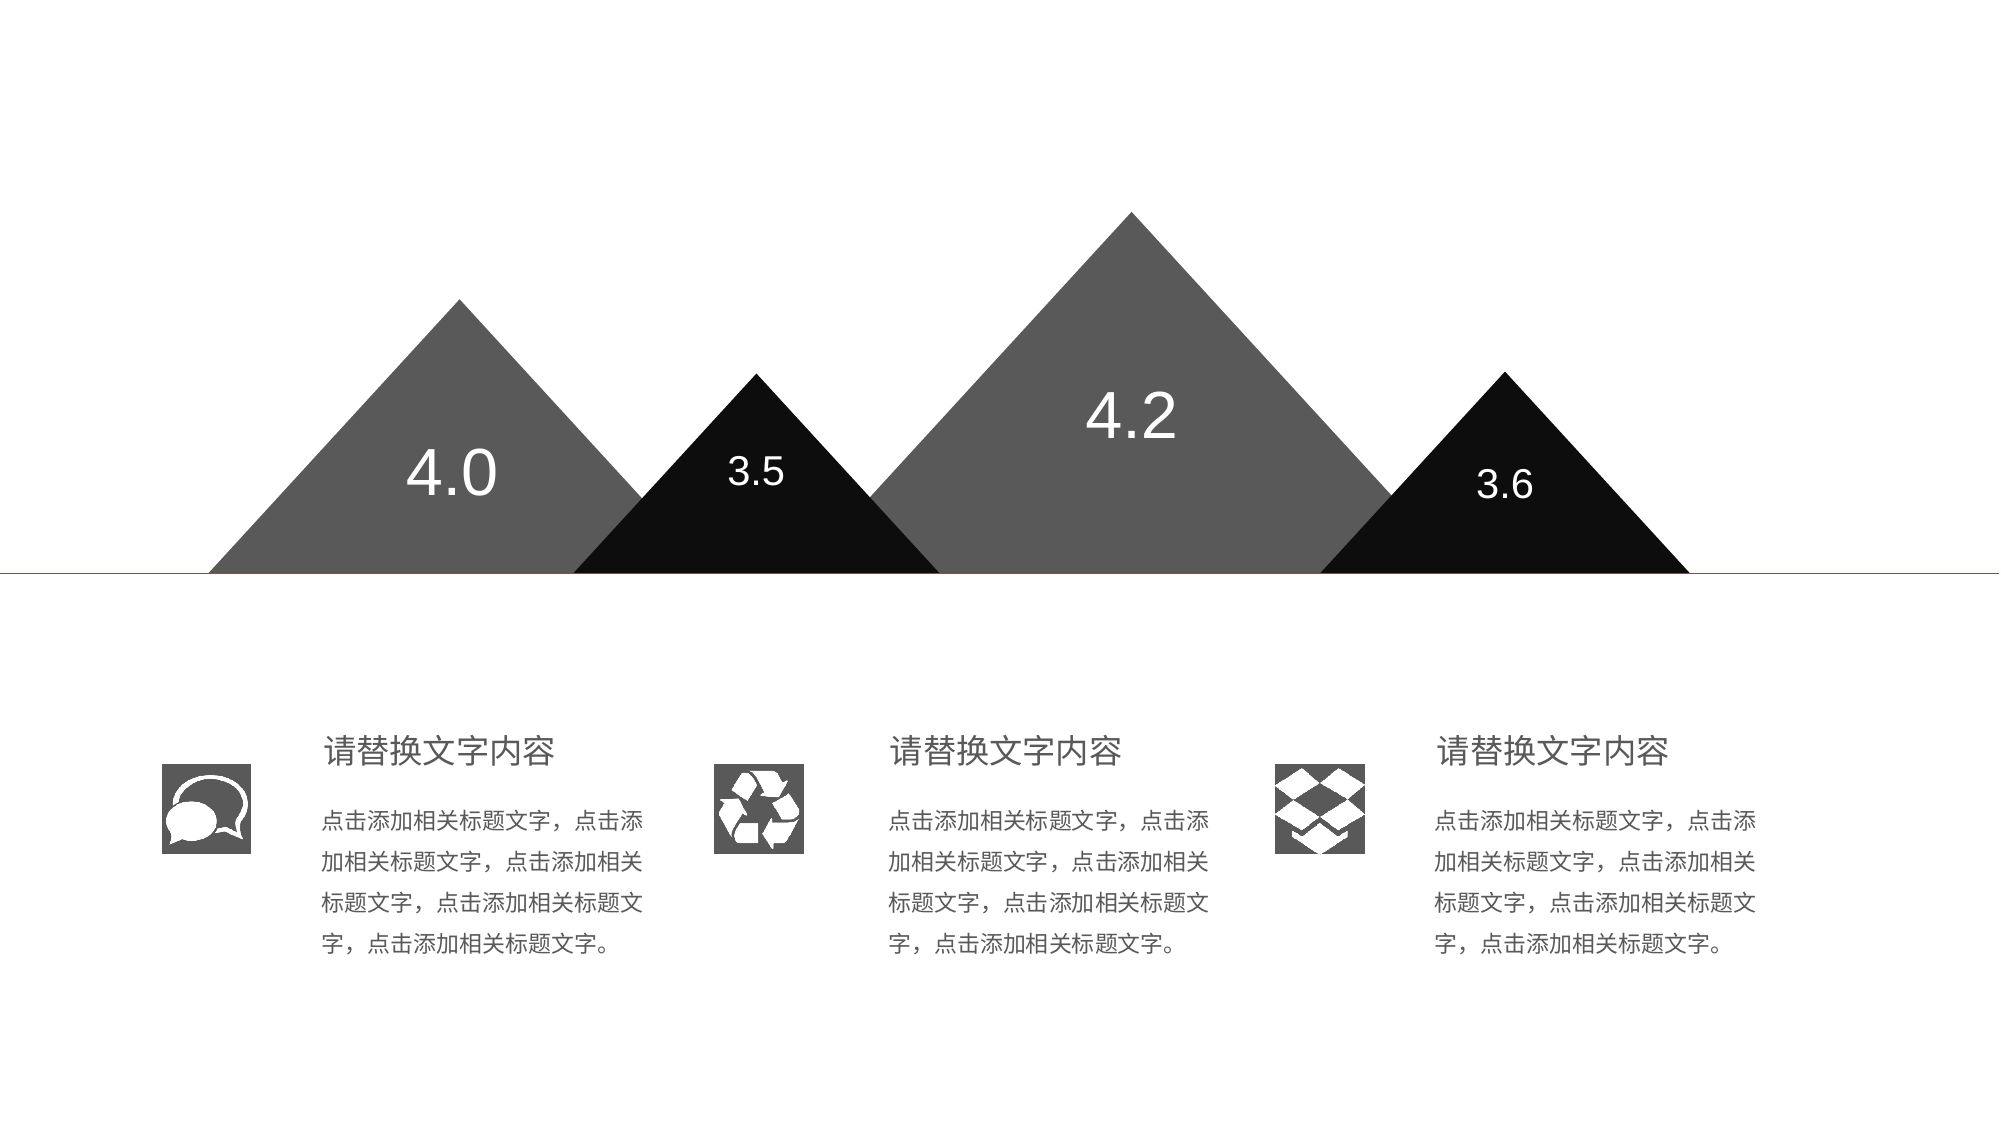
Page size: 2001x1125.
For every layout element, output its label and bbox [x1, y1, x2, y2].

text_box [0, 211, 1999, 968]
